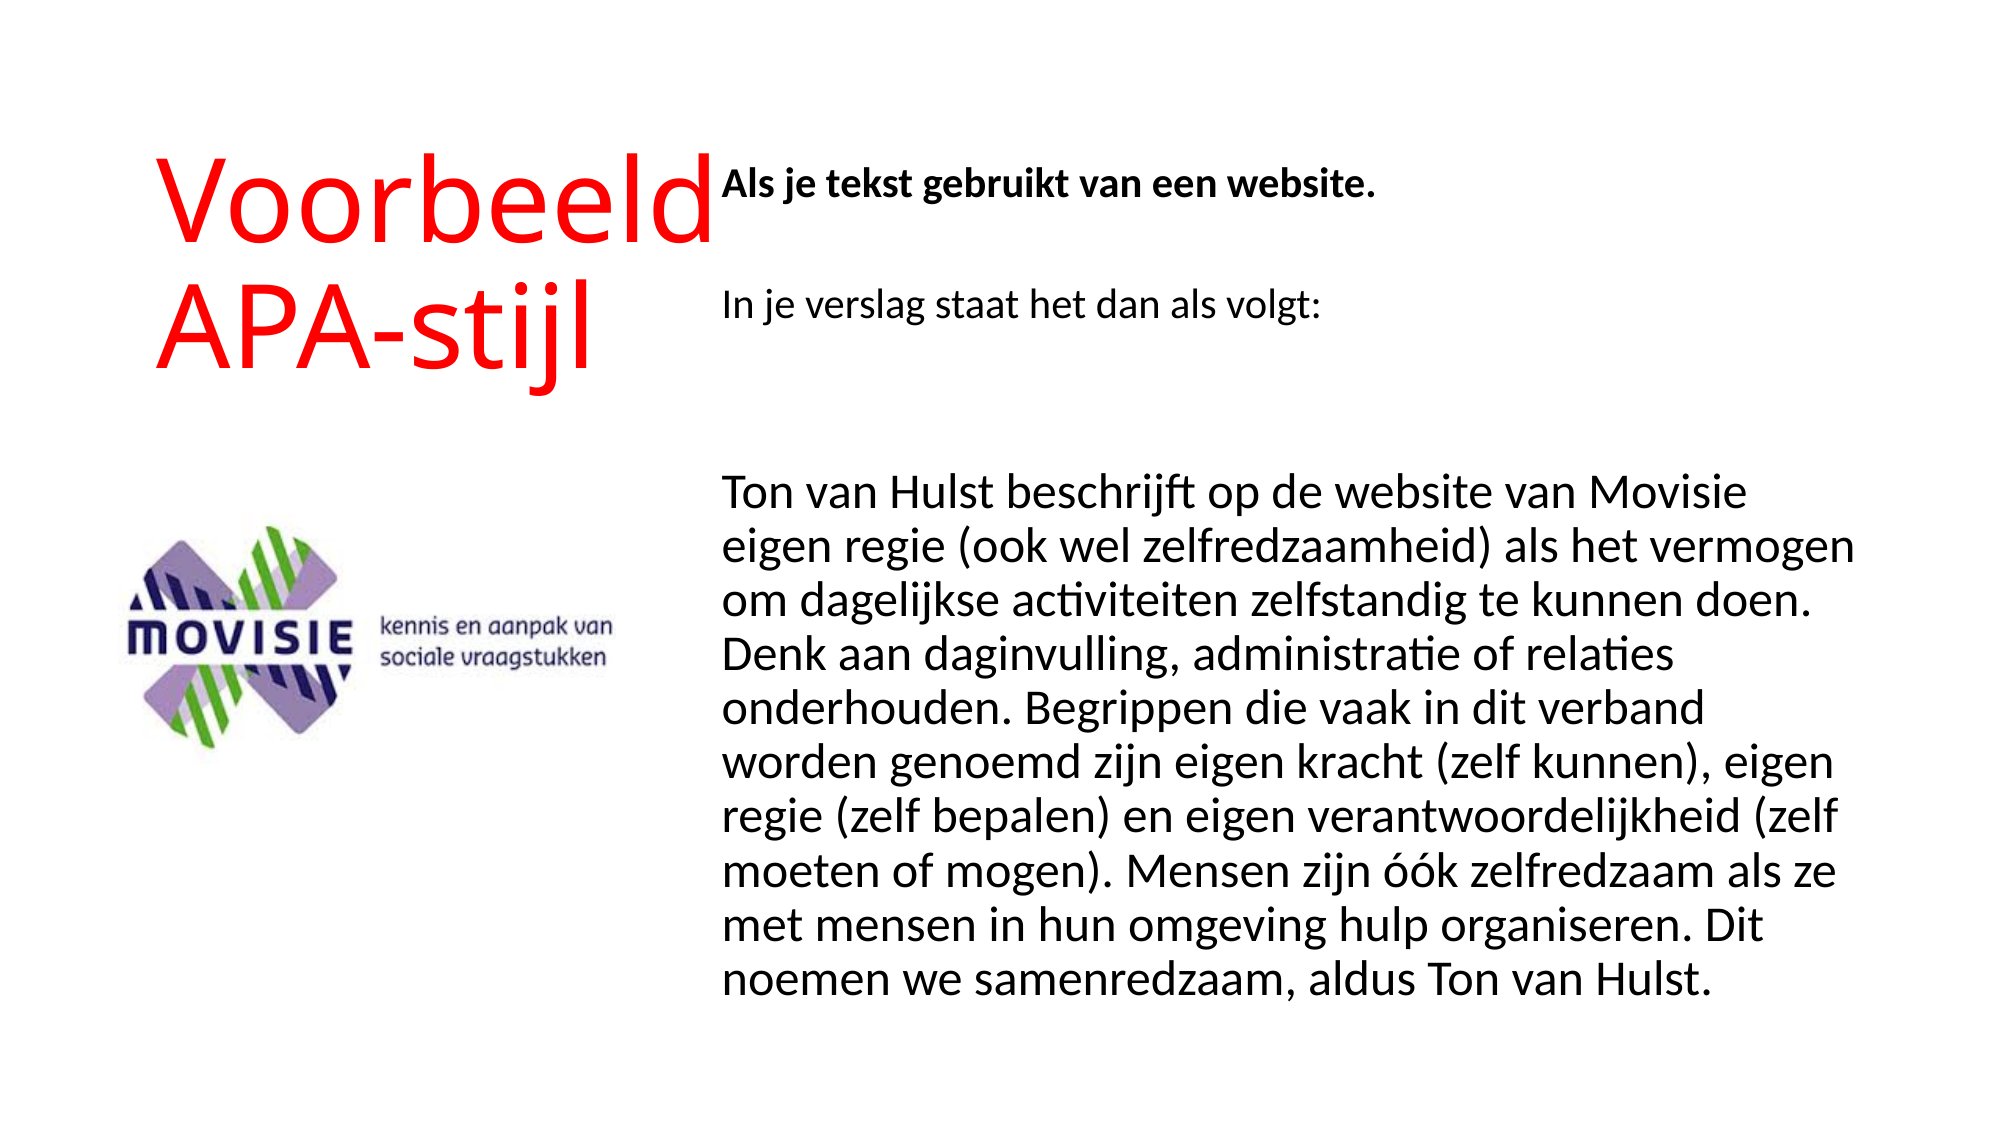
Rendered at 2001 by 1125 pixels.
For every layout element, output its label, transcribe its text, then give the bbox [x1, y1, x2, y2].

title Voorbeeld APA-stijl [141, 0, 767, 684]
list Als je tekst gebruikt van een website. In je verslag staat het dan als volgt: Ton van Hulst beschrijft op de website van Movisie eigen regie (ook wel zelfredzaamheid) als het vermogen om dagelijkse activiteiten zelfstandig te kunnen doen. Denk aan daginvulling, administratie of relaties onderhouden. Begrippen die vaak in dit verband worden genoemd zijn eigen kracht (zelf kunnen), eigen regie (zelf bepalen) en eigen verantwoordelijkheid (zelf moeten of mogen). Mensen zijn óók zelfredzaam als ze met mensen in hun omgeving hulp organiseren. Dit noemen we samenredzaam, aldus Ton van Hulst. [706, 152, 1882, 1033]
picture [118, 514, 616, 764]
